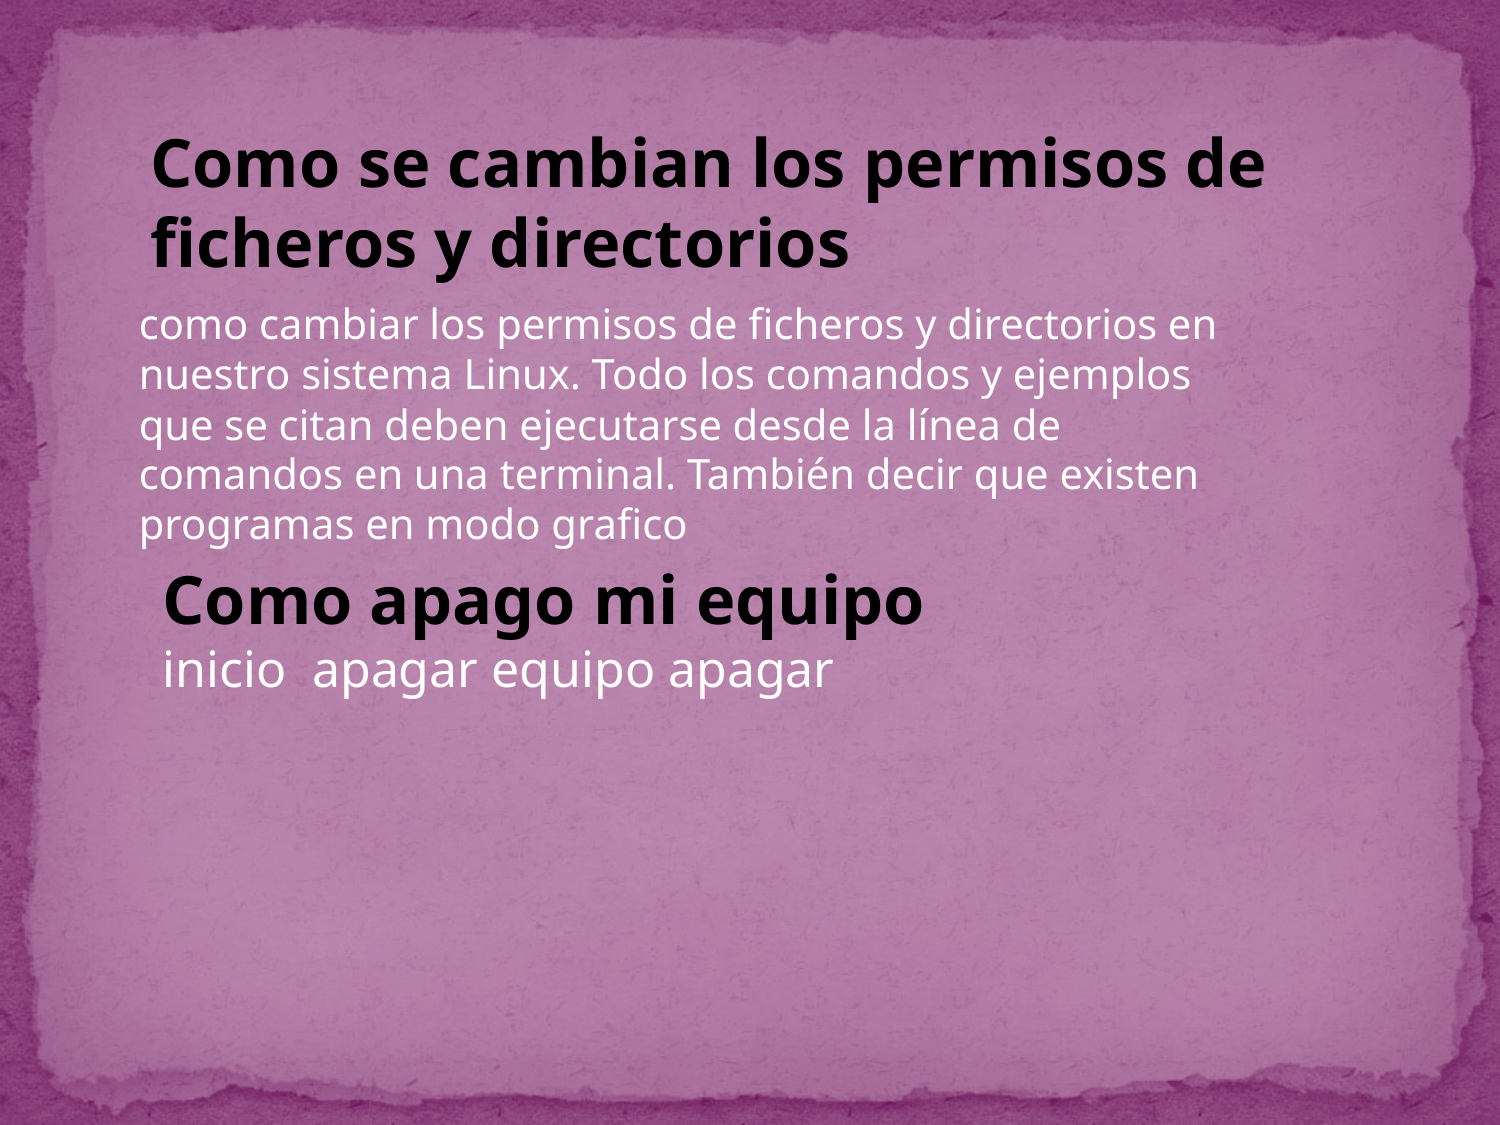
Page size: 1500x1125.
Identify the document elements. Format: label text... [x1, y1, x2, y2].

text_box Como se cambian los permisos de ficheros y directorios [135, 113, 1329, 289]
text_box como cambiar los permisos de ficheros y directorios en nuestro sistema Linux. Todo los comandos y ejemplos que se citan deben ejecutarse desde la línea de comandos en una terminal. También decir que existen programas en modo grafico [123, 290, 1282, 556]
text_box Como apago mi equipo inicio apagar equipo apagar [147, 550, 1353, 706]
